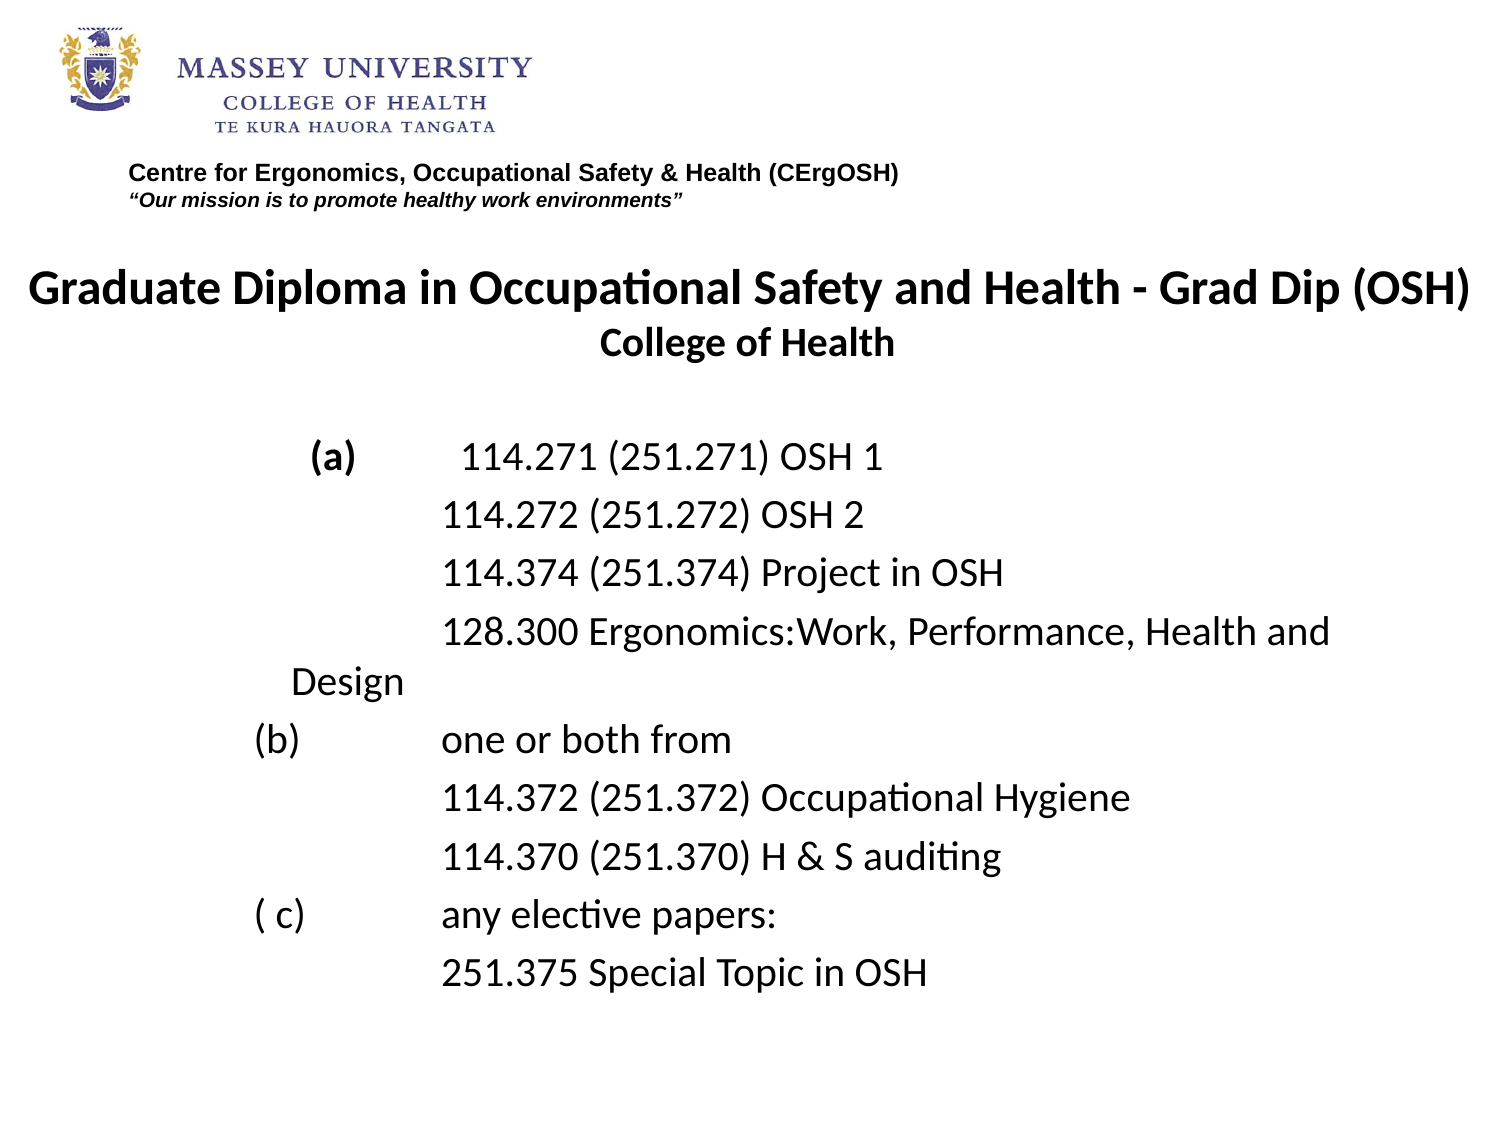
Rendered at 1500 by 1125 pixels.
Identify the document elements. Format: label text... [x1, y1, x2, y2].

title Graduate Diploma in Occupational Safety and Health - Grad Dip (OSH) College of Health [0, 219, 1500, 372]
list (a) 114.271 (251.271) OSH 1 114.272 (251.272) OSH 2 114.374 (251.374) Project in OSH 128.300 Ergonomics:Work, Performance, Health and Design (b) one or both from 114.372 (251.372) Occupational Hygiene 114.370 (251.370) H & S auditing ( c) any elective papers: 251.375 Special Topic in OSH [88, 420, 1400, 1125]
